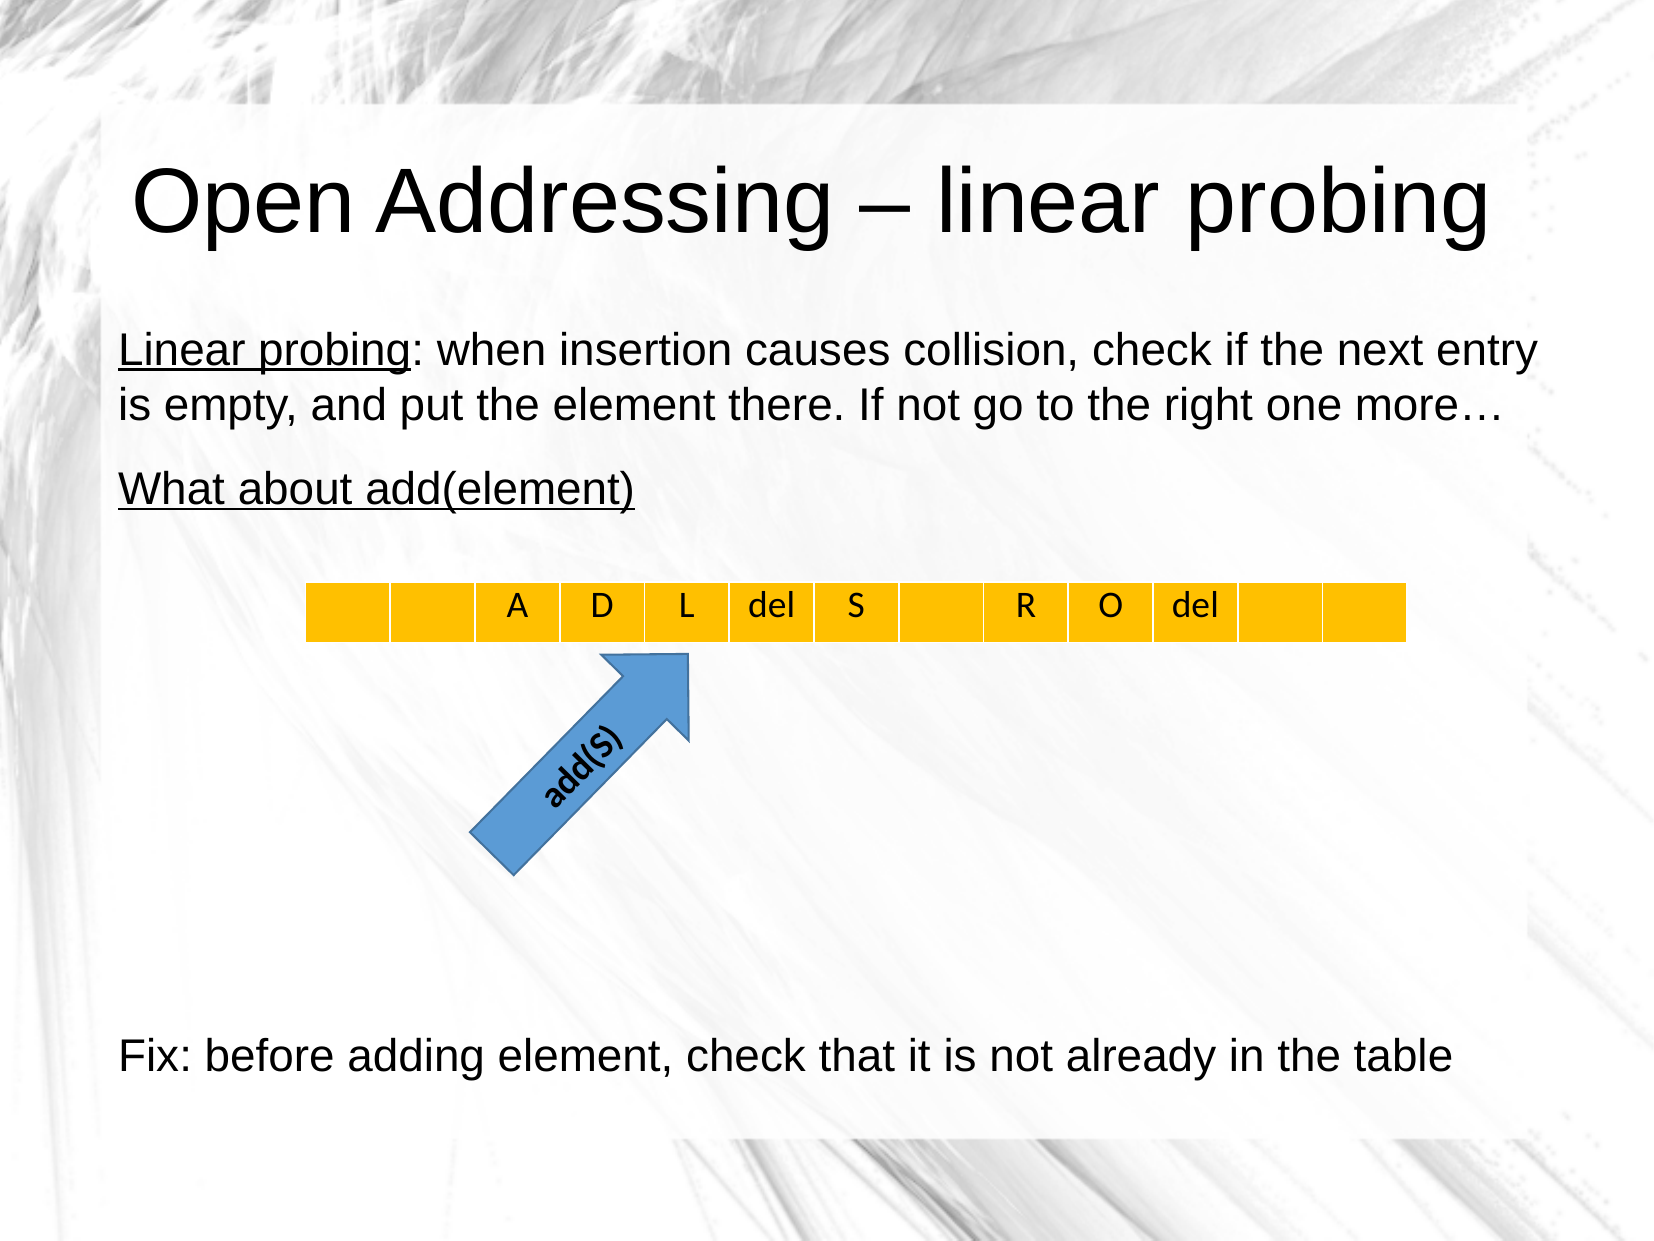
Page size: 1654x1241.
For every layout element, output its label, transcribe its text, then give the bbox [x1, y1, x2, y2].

table_header R [984, 583, 1067, 642]
picture [0, 0, 1654, 1241]
table_header [900, 583, 983, 642]
table_header S [815, 583, 898, 642]
text_box add(S) [468, 652, 690, 877]
table_header L [645, 583, 728, 642]
table_header O [1069, 583, 1152, 642]
table_header [1323, 583, 1406, 642]
table_header [1239, 583, 1322, 642]
list Linear probing: when insertion causes collision, check if the next entry is empty, and put the element there. If not go to the right one more… What about add(element) Fix: before adding element, check that it is not already in the table [118, 319, 1571, 1102]
title Open Addressing – linear probing [118, 112, 1506, 281]
table_header del [730, 583, 813, 642]
table_header del [1154, 583, 1237, 642]
table_header D [561, 583, 644, 642]
table_header [306, 583, 389, 642]
table_header [391, 583, 474, 642]
table_header A [476, 583, 559, 642]
